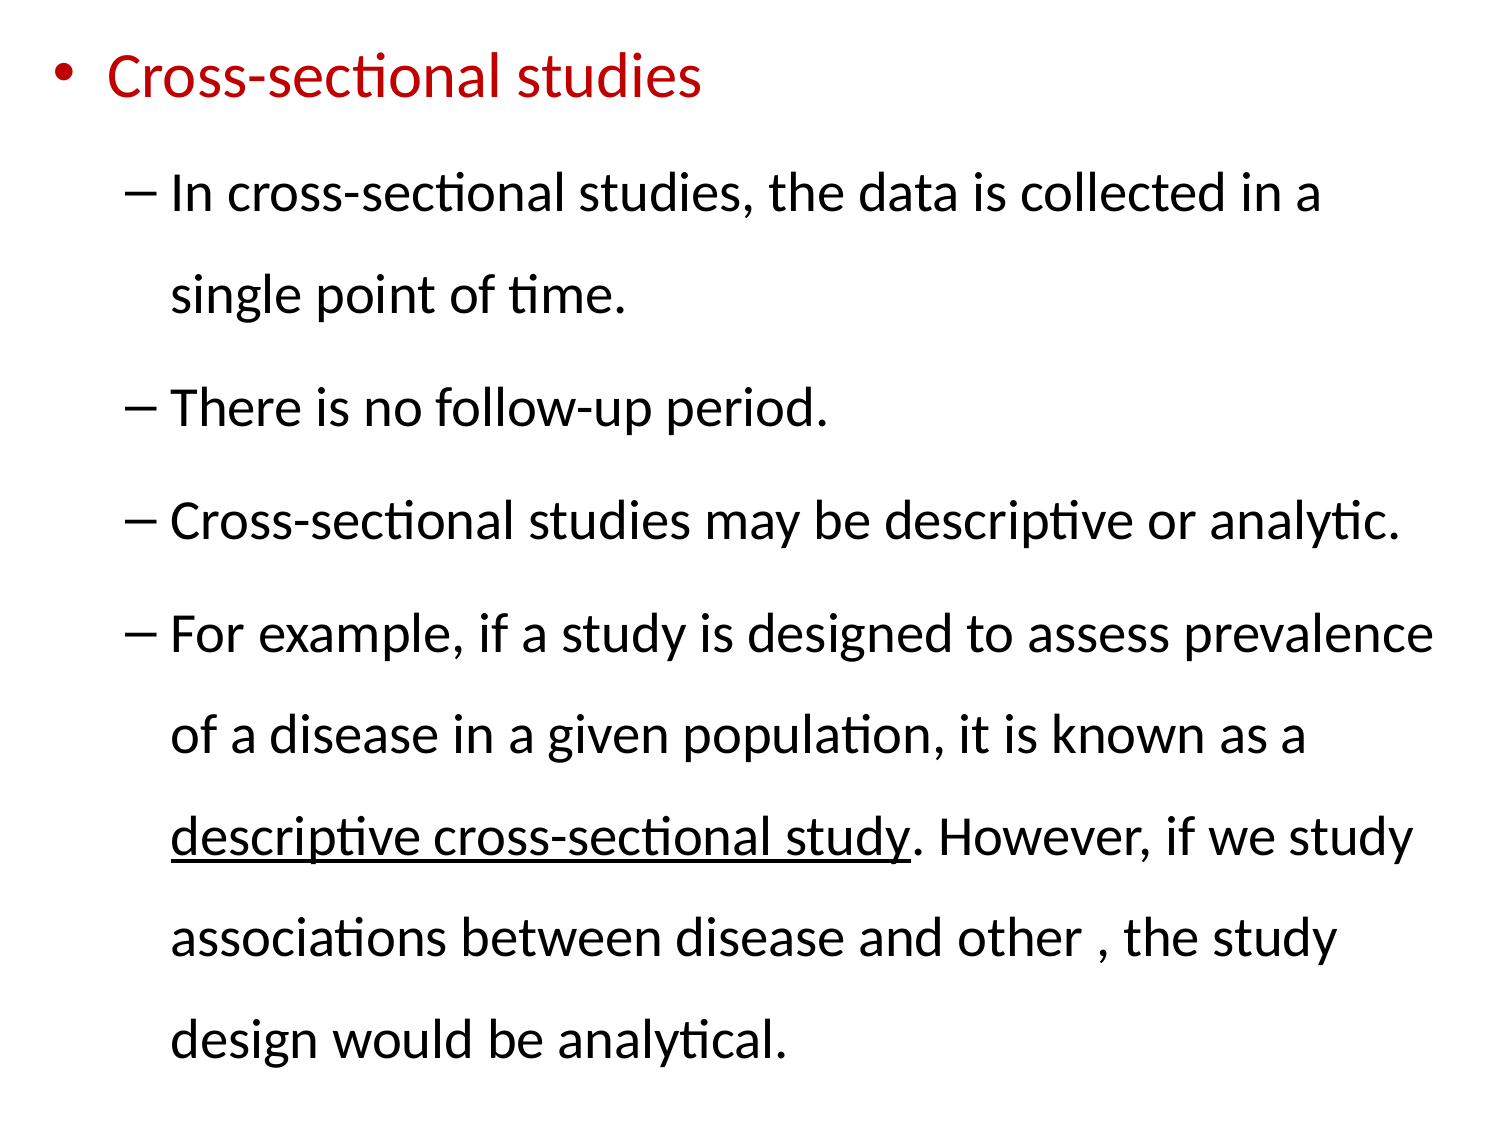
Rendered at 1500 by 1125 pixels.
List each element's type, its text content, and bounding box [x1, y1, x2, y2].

list Cross-sectional studies In cross-sectional studies, the data is collected in a single point of time. There is no follow-up period. Cross-sectional studies may be descriptive or analytic. For example, if a study is designed to assess prevalence of a disease in a given population, it is known as a descriptive cross-sectional study. However, if we study associations between disease and other , the study design would be analytical. [37, 24, 1463, 1088]
